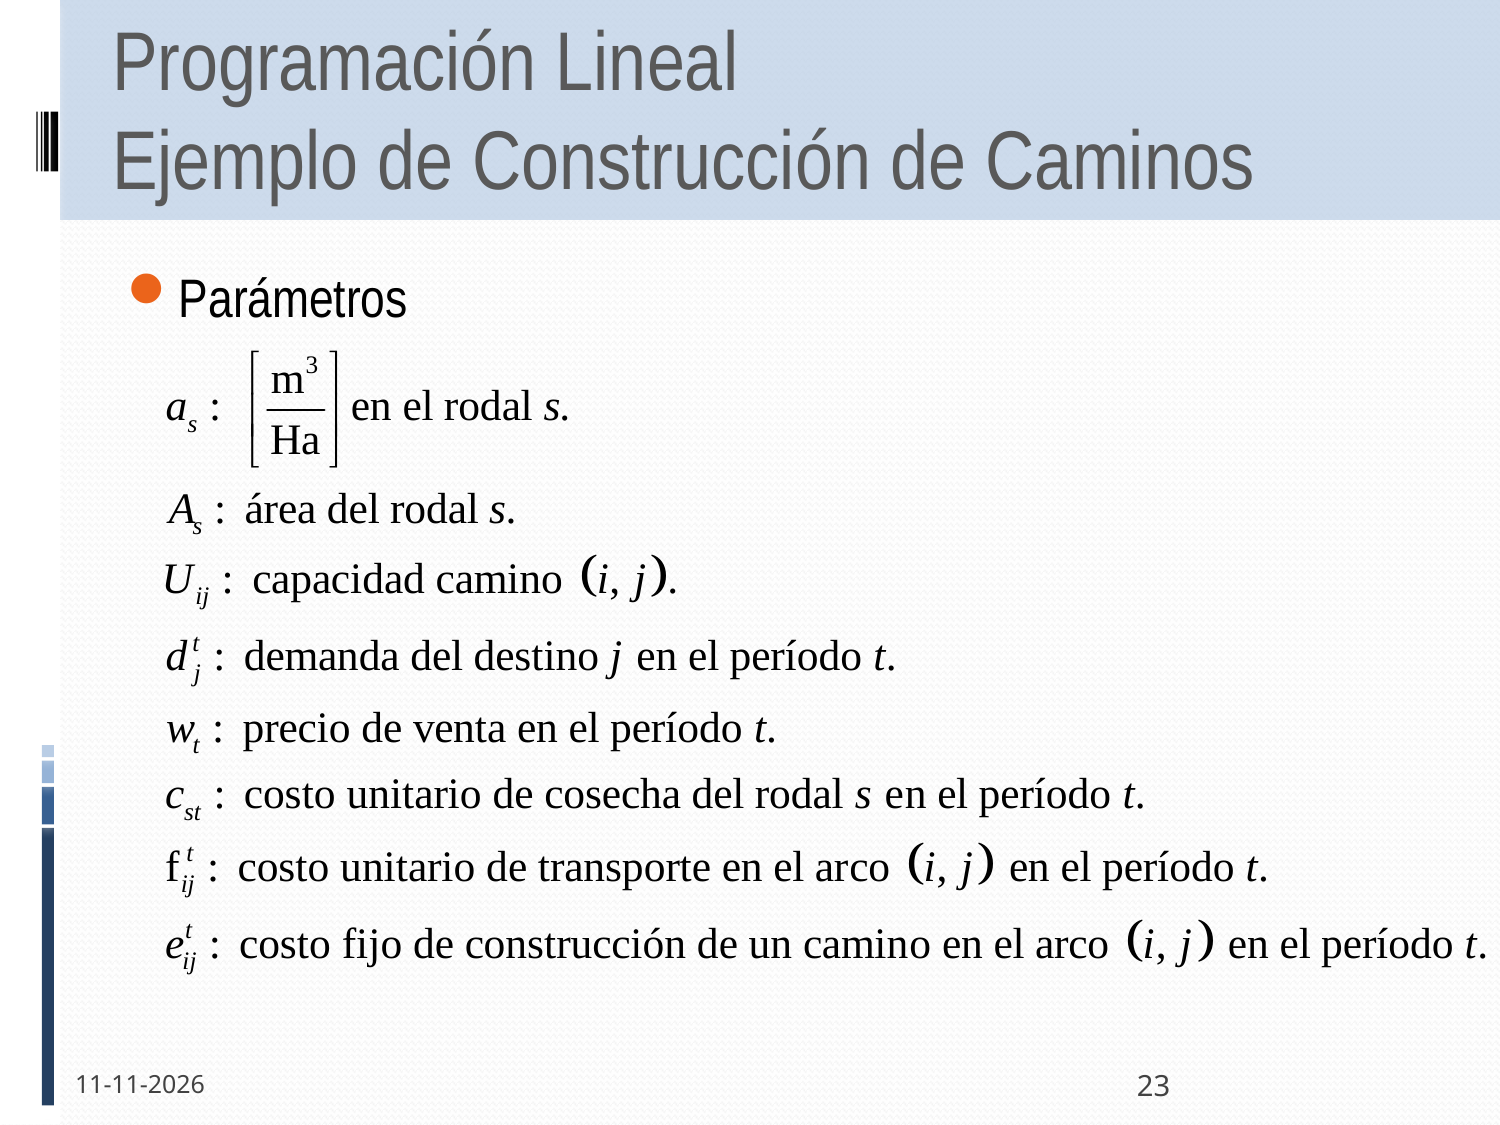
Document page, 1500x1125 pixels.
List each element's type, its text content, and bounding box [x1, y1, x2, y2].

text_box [158, 343, 1495, 983]
list De la estadística del hotel se tiene: [152, 345, 1436, 995]
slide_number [75, 1042, 243, 1103]
list Parámetros [111, 255, 1436, 1038]
slide_number 23 [1045, 1046, 1171, 1107]
title Programación Lineal Ejemplo de Construcción de Caminos [111, 18, 1436, 207]
